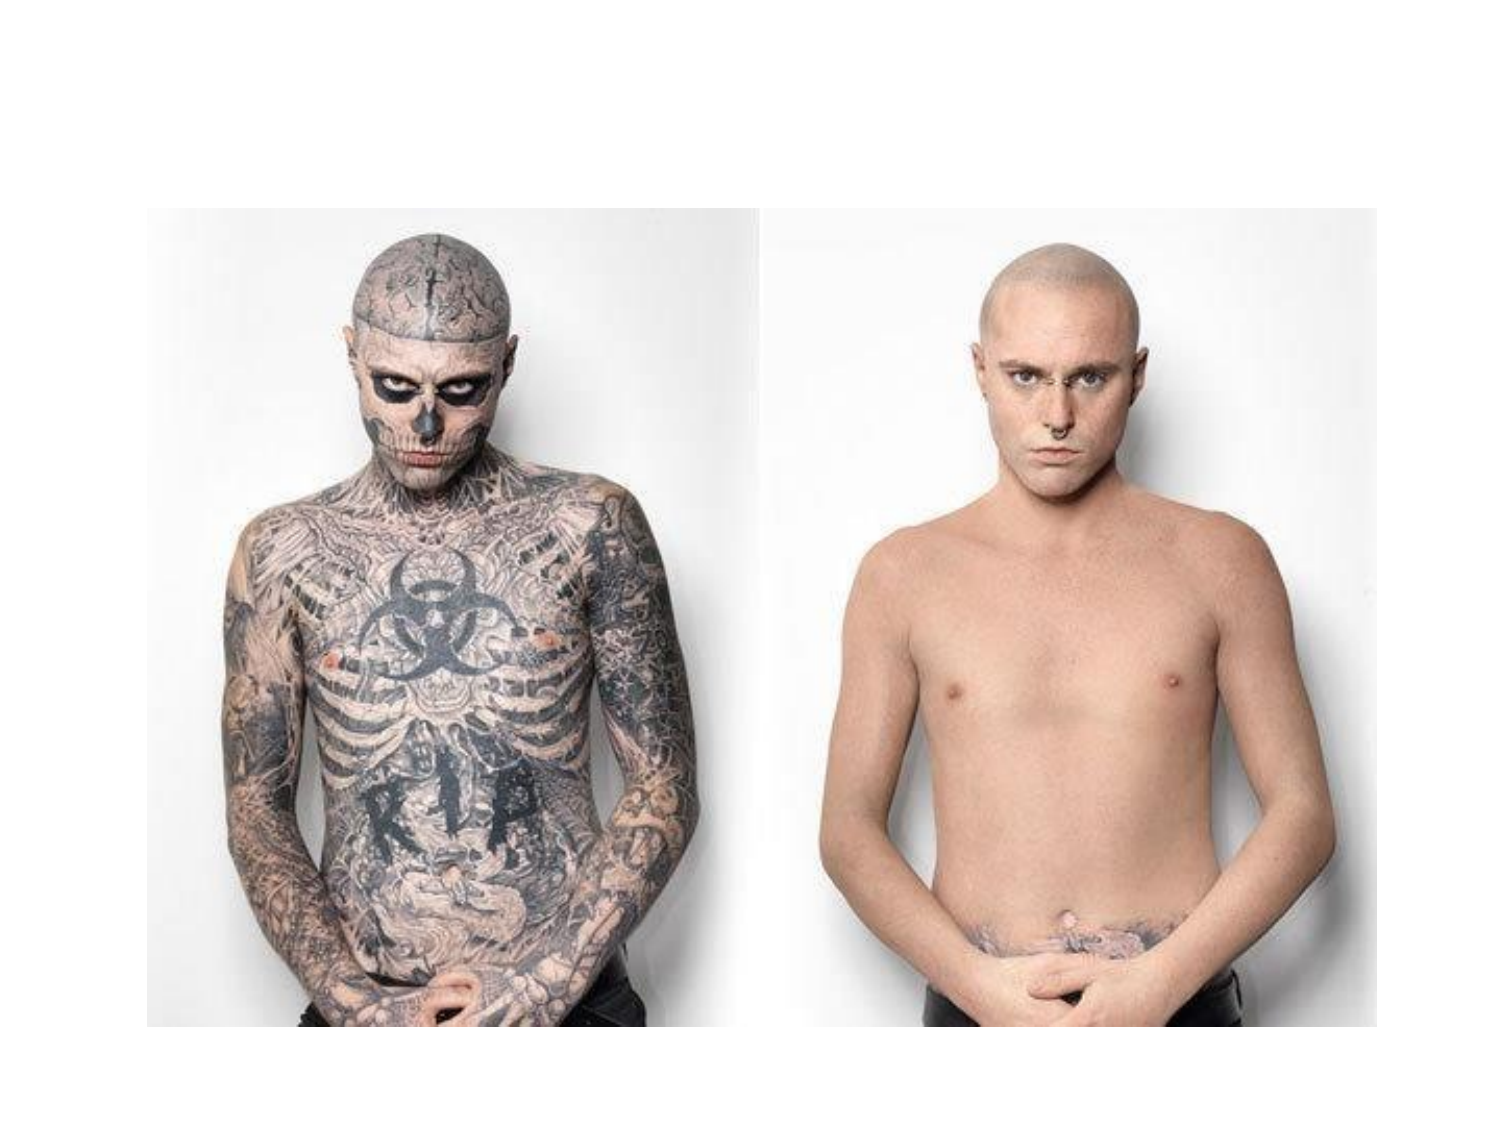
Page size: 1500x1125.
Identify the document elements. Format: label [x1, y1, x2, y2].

picture [147, 208, 1377, 1027]
